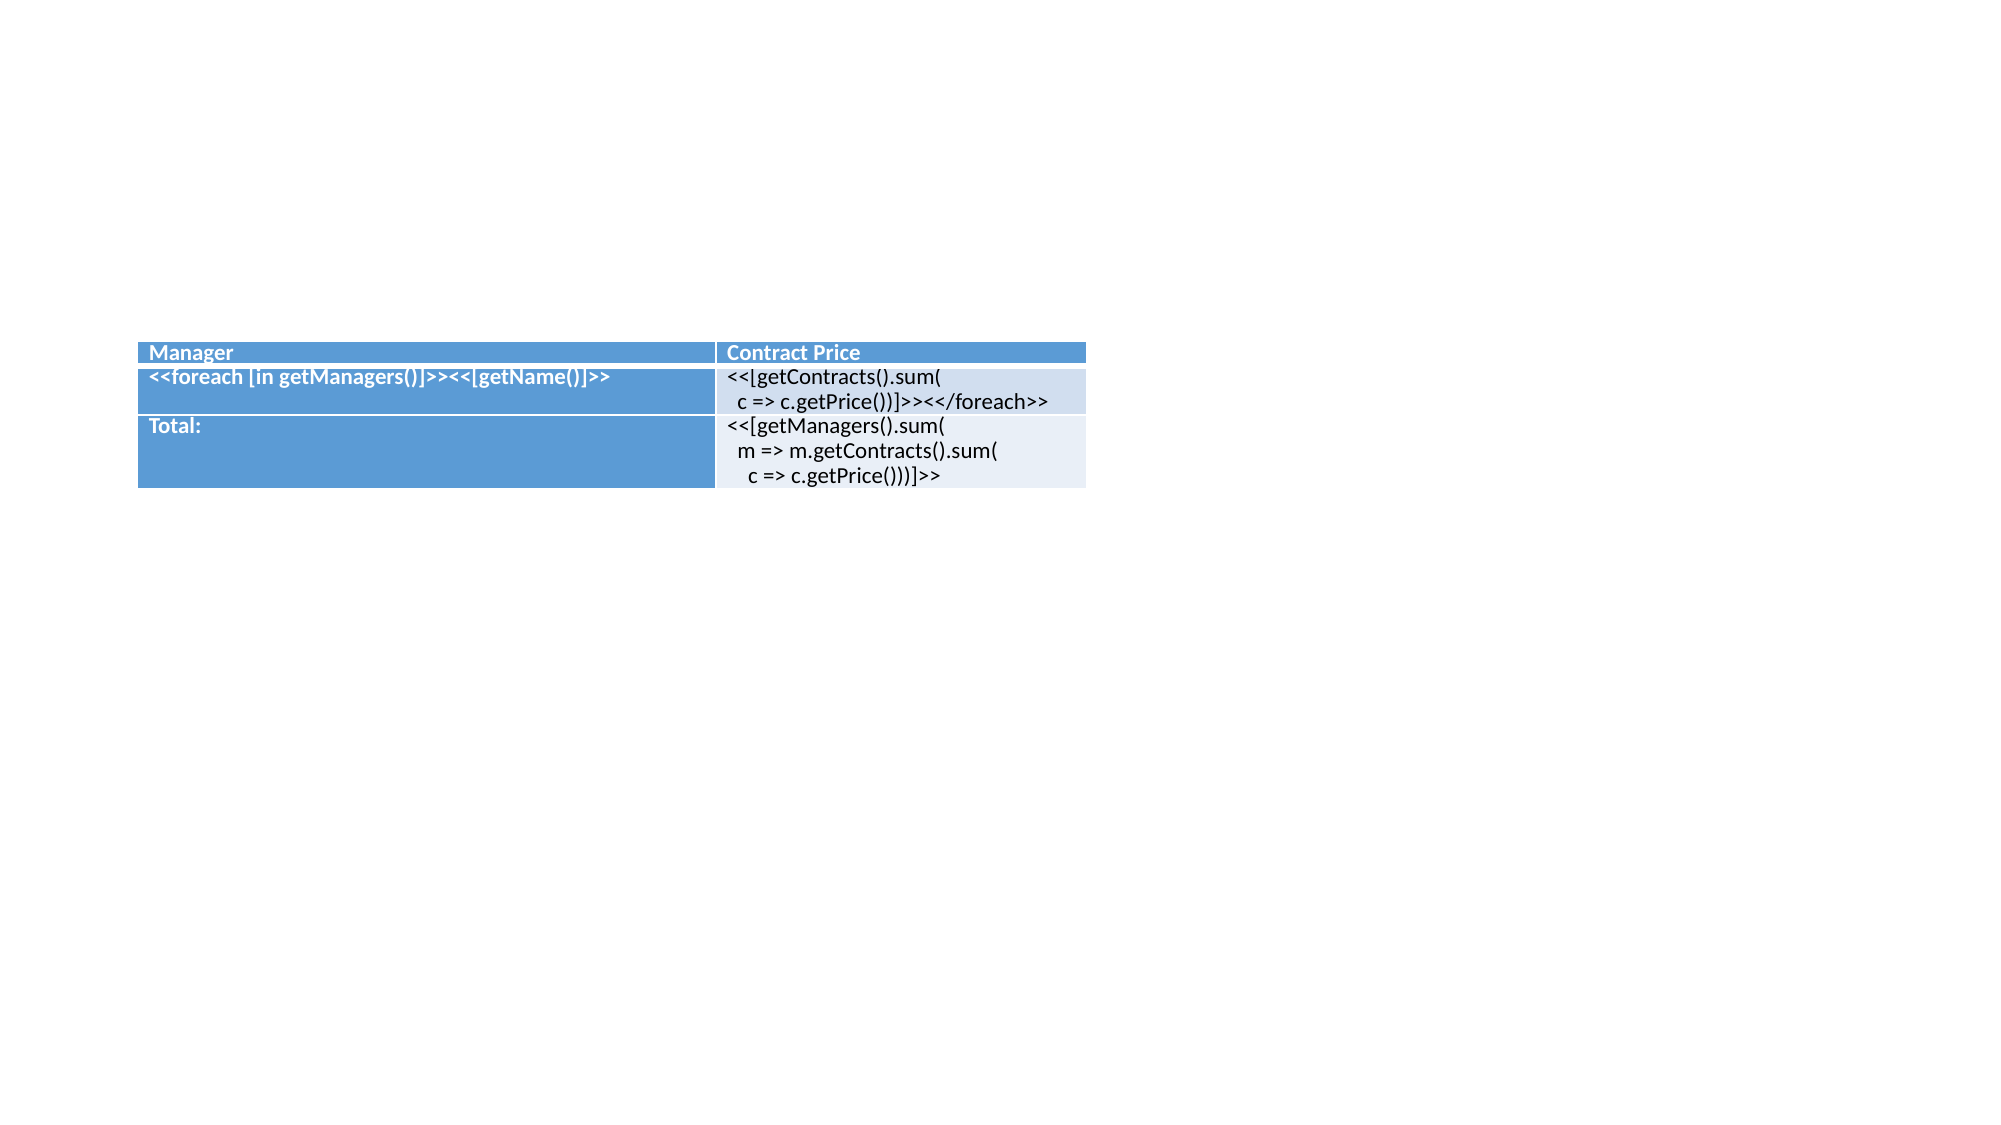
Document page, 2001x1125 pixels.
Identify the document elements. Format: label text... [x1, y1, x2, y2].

table_cell <<[getContracts().sum( c => c.getPrice())]>><</foreach>> [717, 369, 1086, 414]
table_cell Total: [138, 416, 715, 488]
table_header Manager [138, 342, 715, 363]
table_cell <<[getManagers().sum( m => m.getContracts().sum( c => c.getPrice()))]>> [717, 416, 1086, 488]
table_header Contract Price [717, 342, 1086, 363]
table_cell <<foreach [in getManagers()]>><<[getName()]>> [138, 369, 715, 414]
